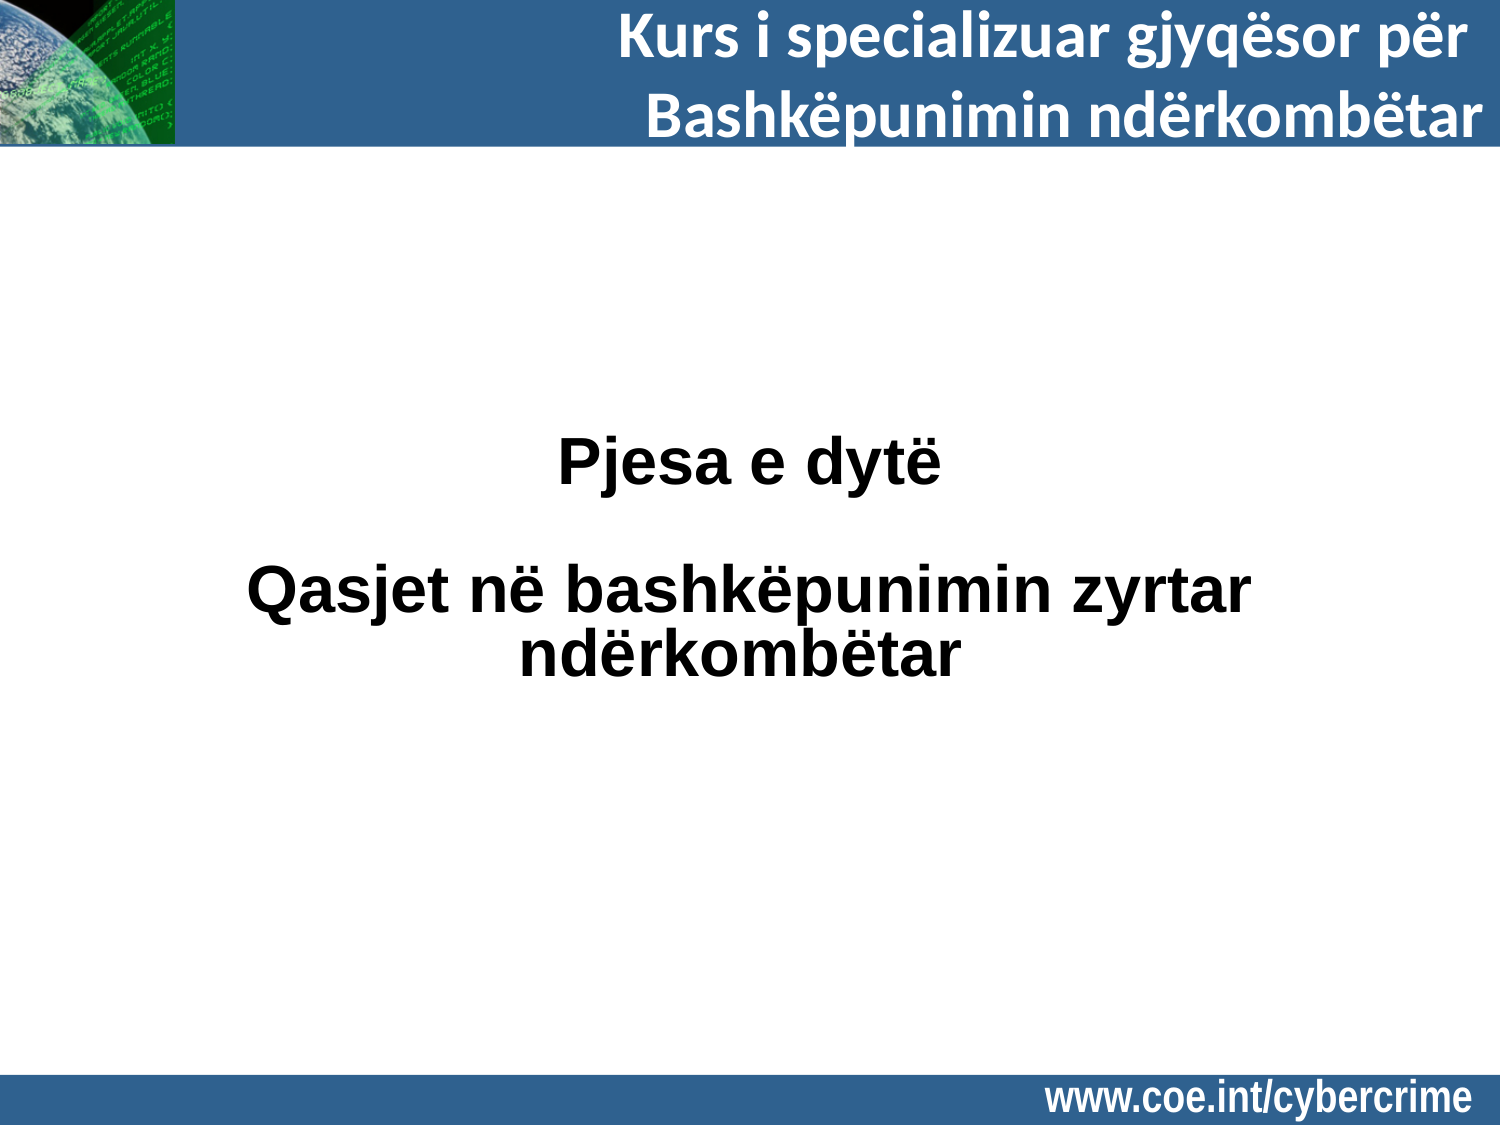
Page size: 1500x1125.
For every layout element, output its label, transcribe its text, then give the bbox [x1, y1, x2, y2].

text_box [0, 1073, 1030, 1125]
text_box Pjesa e dytë Qasjet në bashkëpunimin zyrtar ndërkombëtar [50, 425, 1450, 697]
picture [0, 0, 175, 144]
text_box www.coe.int/cybercrime [1030, 1059, 1500, 1125]
text_box Kurs i specializuar gjyqësor për Bashkëpunimin ndërkombëtar [177, 0, 1500, 149]
